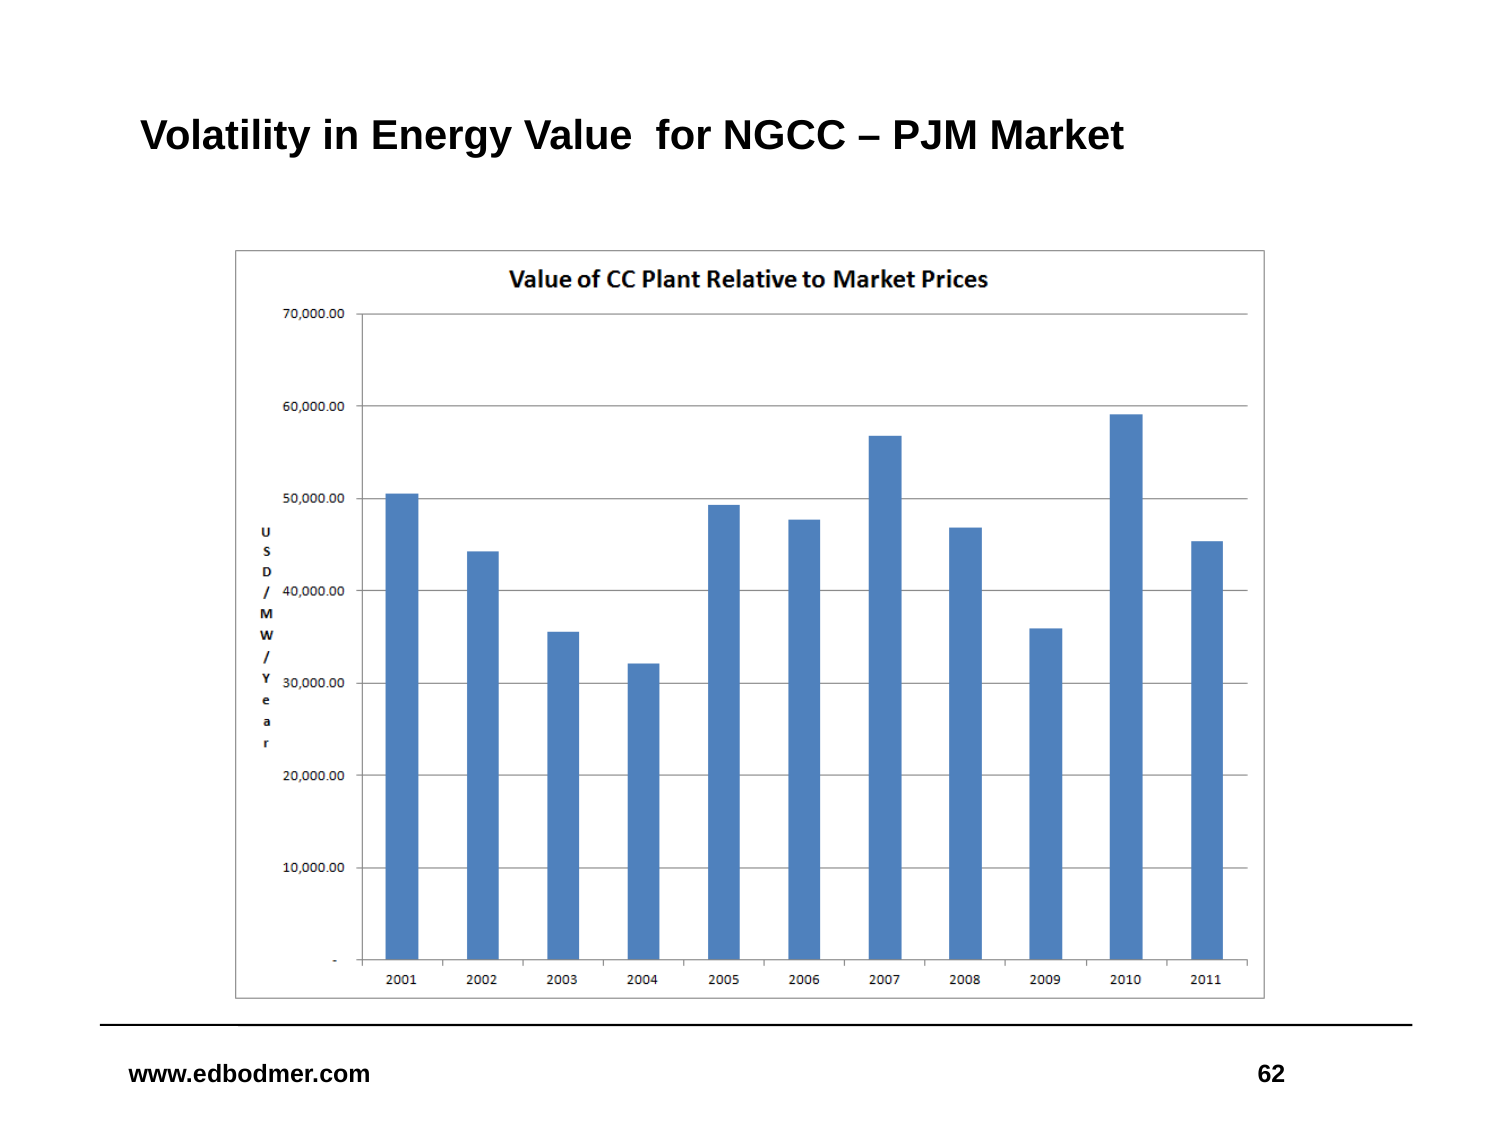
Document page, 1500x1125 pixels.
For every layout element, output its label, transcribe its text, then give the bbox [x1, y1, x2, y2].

title Volatility in Energy Value for NGCC – PJM Market [125, 99, 1288, 225]
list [233, 249, 1267, 1001]
